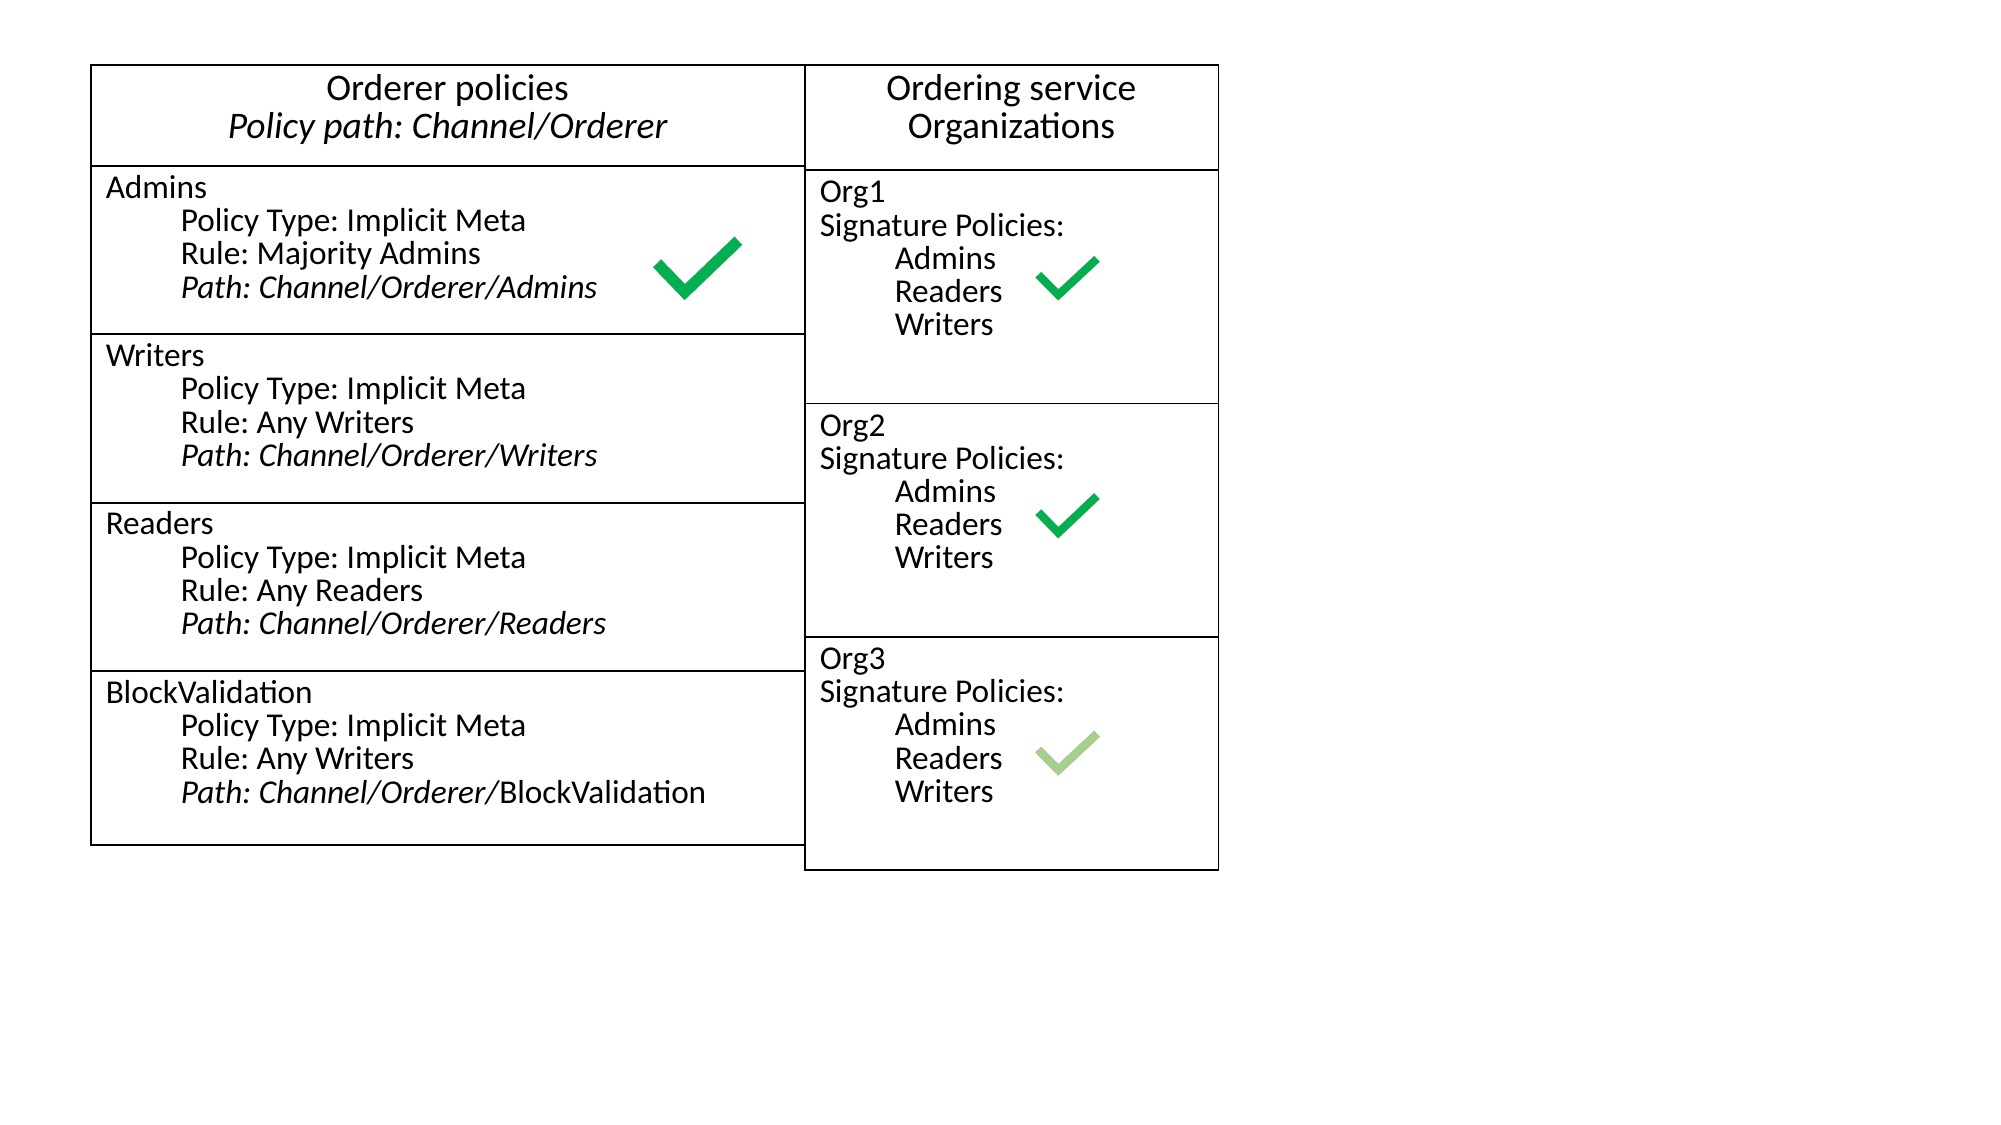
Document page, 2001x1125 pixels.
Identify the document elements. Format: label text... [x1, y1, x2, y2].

table_cell Org3 Signature Policies: Admins Readers Writers [806, 638, 1218, 869]
table_cell Writers Policy Type: Implicit Meta Rule: Any Writers Path: Channel/Orderer/Writers [92, 335, 804, 502]
table_header Orderer policies Policy path: Channel/Orderer [92, 66, 804, 165]
table_cell Admins Policy Type: Implicit Meta Rule: Majority Admins Path: Channel/Orderer/Admins [92, 167, 804, 333]
table_cell Org1 Signature Policies: Admins Readers Writers [806, 171, 1218, 403]
table_cell Org2 Signature Policies: Admins Readers Writers [806, 404, 1218, 636]
picture [1034, 720, 1101, 786]
table_header Ordering service Organizations [806, 66, 1218, 169]
table_cell Readers Policy Type: Implicit Meta Rule: Any Readers Path: Channel/Orderer/Readers [92, 504, 804, 670]
picture [1034, 245, 1101, 311]
picture [651, 221, 744, 315]
table_cell BlockValidation Policy Type: Implicit Meta Rule: Any Writers Path: Channel/Orderer/BlockValidation [92, 672, 804, 844]
picture [1034, 482, 1101, 549]
